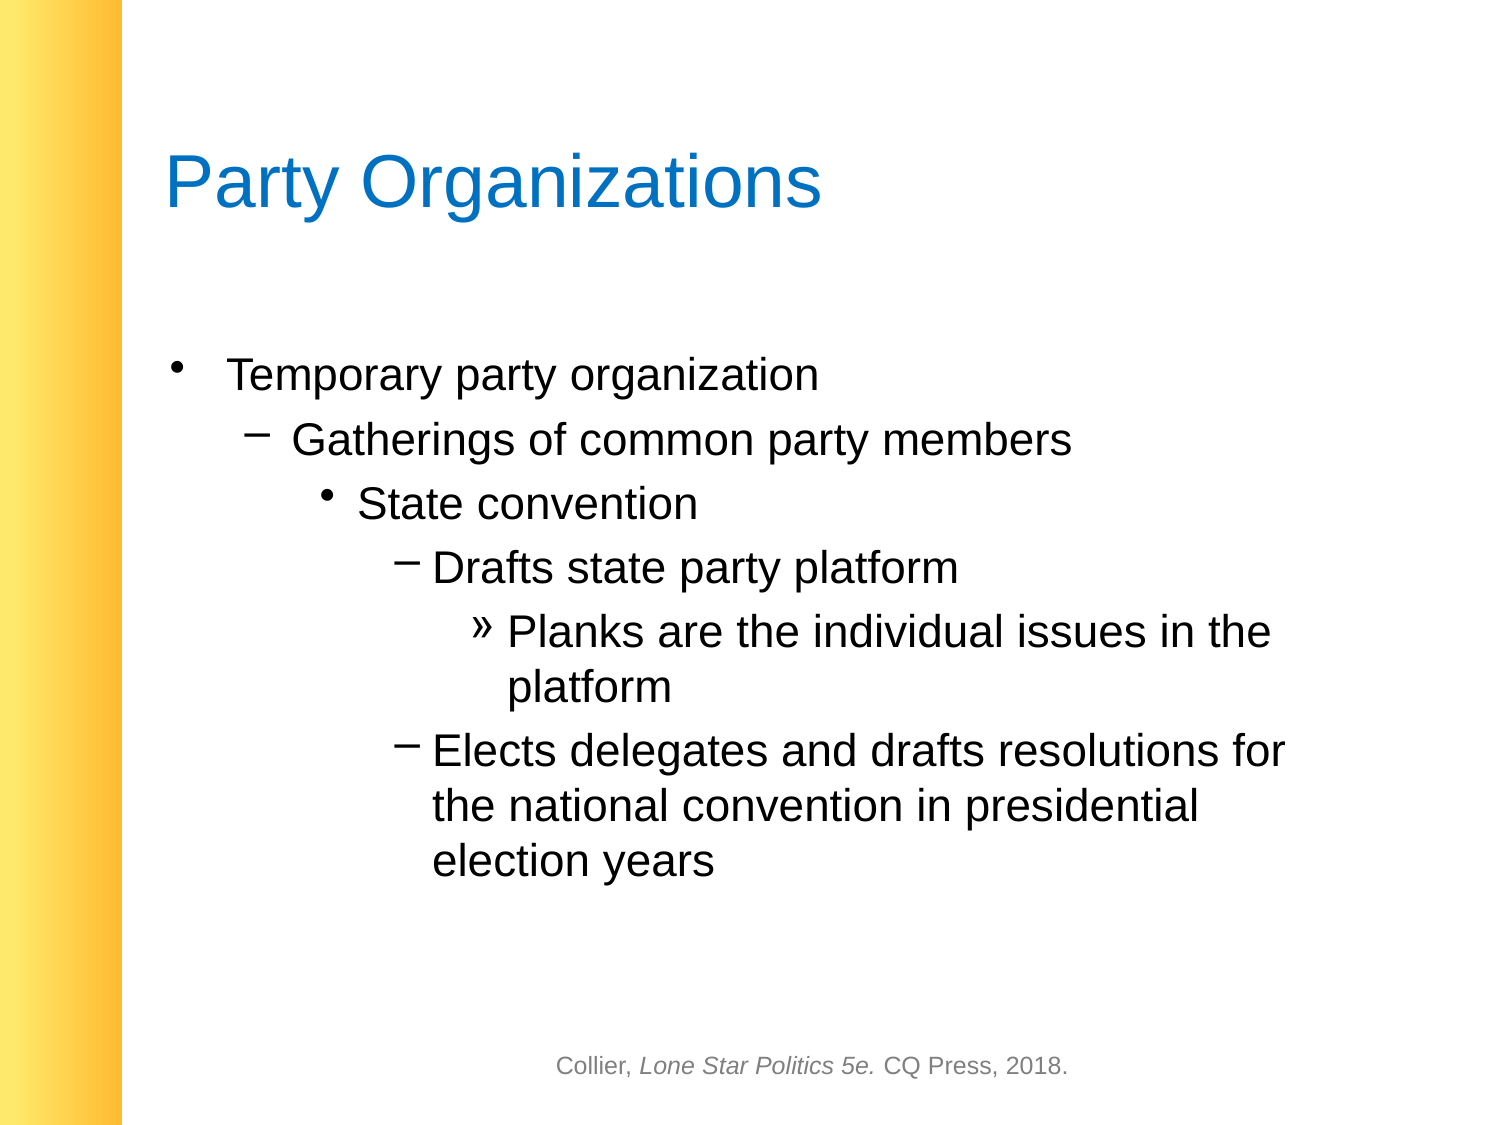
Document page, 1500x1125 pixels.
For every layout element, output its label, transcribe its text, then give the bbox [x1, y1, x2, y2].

title Party Organizations [150, 125, 1263, 313]
text_box Collier, Lone Star Politics 5e. CQ Press, 2018. [525, 1042, 1100, 1087]
list Temporary party organization Gatherings of common party members State convention Drafts state party platform Planks are the individual issues in the platform Elects delegates and drafts resolutions for the national convention in presidential election years [154, 337, 1375, 950]
picture [0, 0, 1500, 1125]
